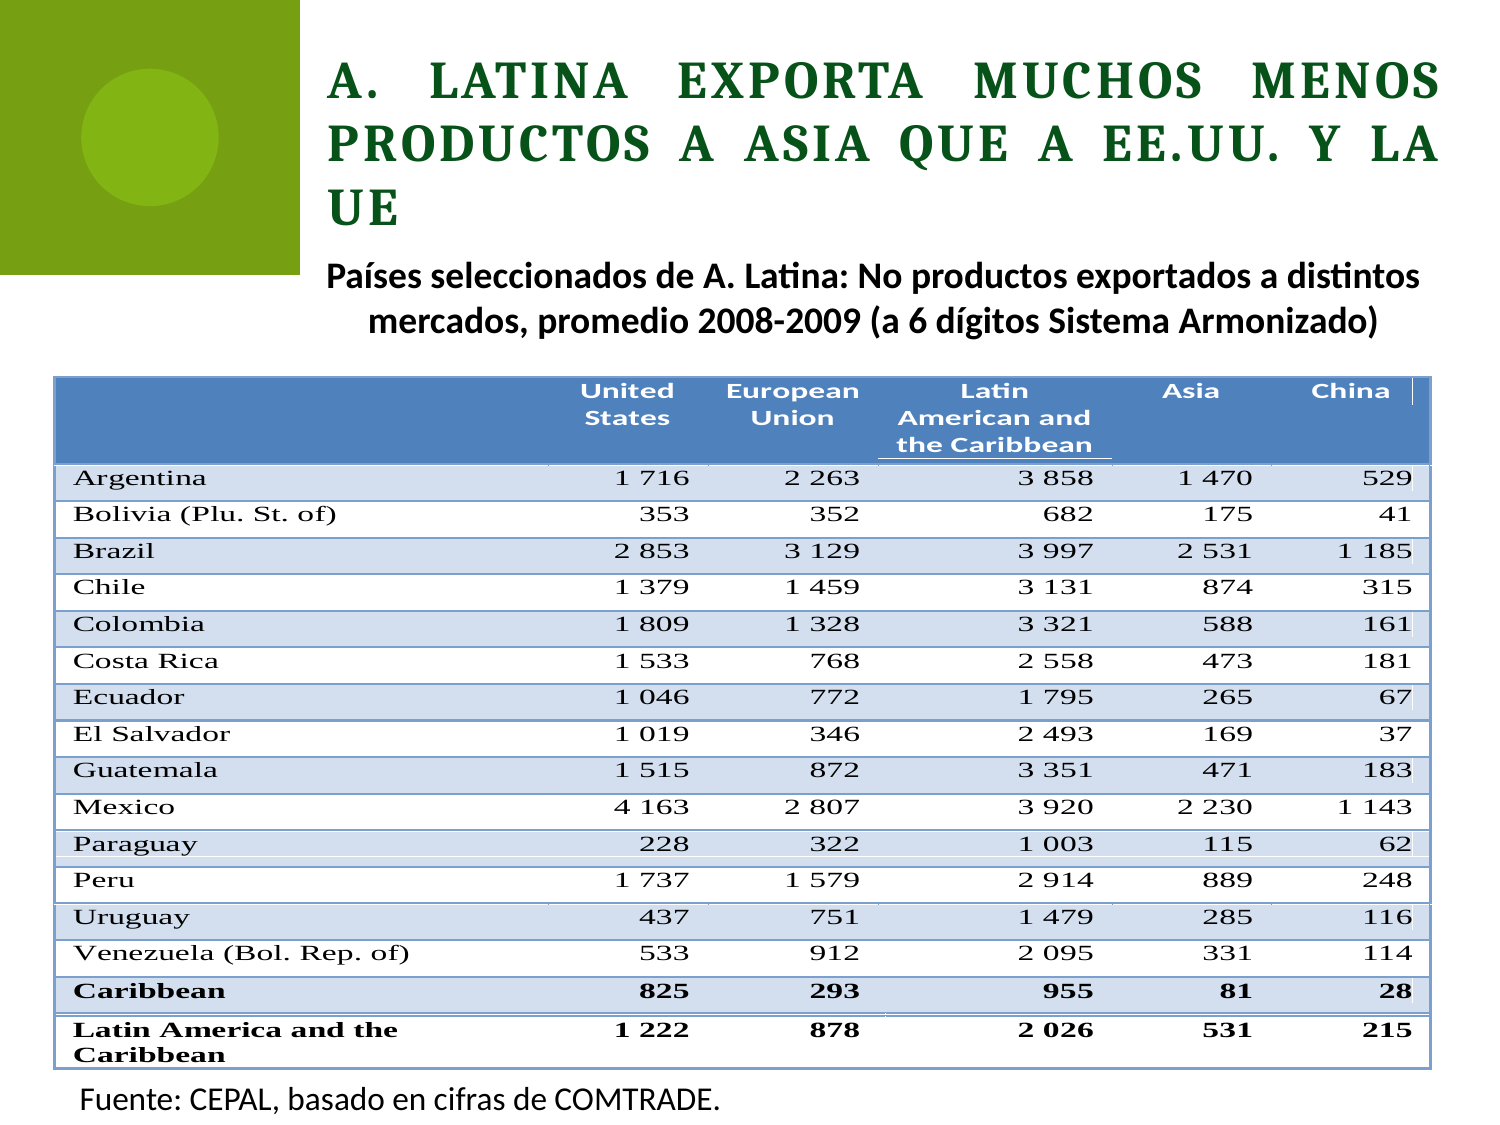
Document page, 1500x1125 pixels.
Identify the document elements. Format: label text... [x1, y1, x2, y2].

title A. Latina exporta muchos menos productos a Asia que a EE.UU. y la UE [312, 37, 1459, 243]
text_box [52, 375, 1500, 1125]
text_box Países seleccionados de A. Latina: No productos exportados a distintos mercados, promedio 2008-2009 (a 6 dígitos Sistema Armonizado) [277, 243, 1471, 349]
